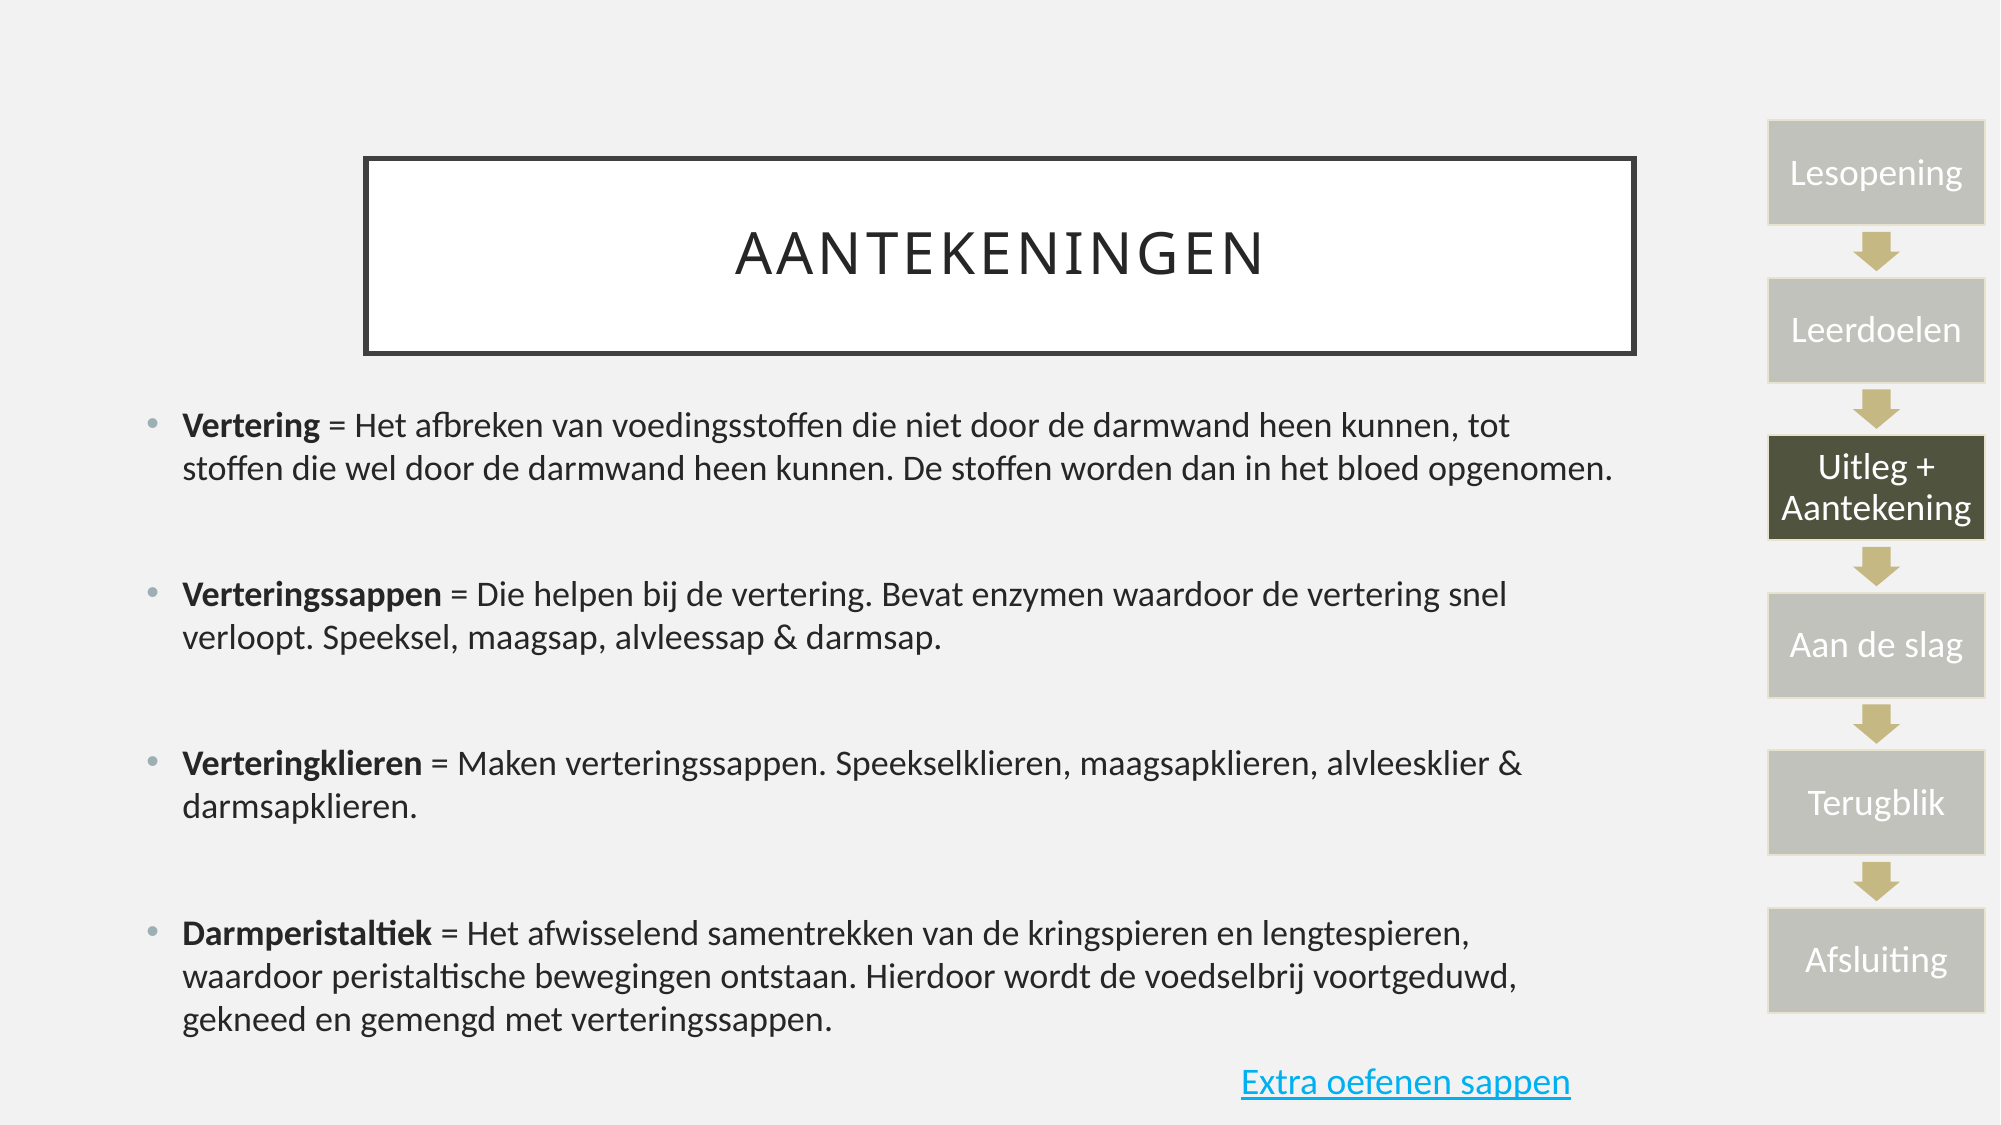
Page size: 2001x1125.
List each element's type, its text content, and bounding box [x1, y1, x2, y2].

text_box Extra oefenen sappen [1226, 1049, 1634, 1110]
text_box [1753, 119, 2000, 1014]
list Vertering = Het afbreken van voedingsstoffen die niet door de darmwand heen kunnen, tot stoffen die wel door de darmwand heen kunnen. De stoffen worden dan in het bloed opgenomen. Verteringssappen = Die helpen bij de vertering. Bevat enzymen waardoor de vertering snel verloopt. Speeksel, maagsap, alvleessap & darmsap. Verteringklieren = Maken verteringssappen. Speekselklieren, maagsapklieren, alvleesklier & darmsapklieren. Darmperistaltiek = Het afwisselend samentrekken van de kringspieren en lengtespieren, waardoor peristaltische bewegingen ontstaan. Hierdoor wordt de voedselbrij voortgeduwd, gekneed en gemengd met verteringssappen. [131, 393, 1634, 1090]
title aantekeningen [363, 156, 1637, 356]
